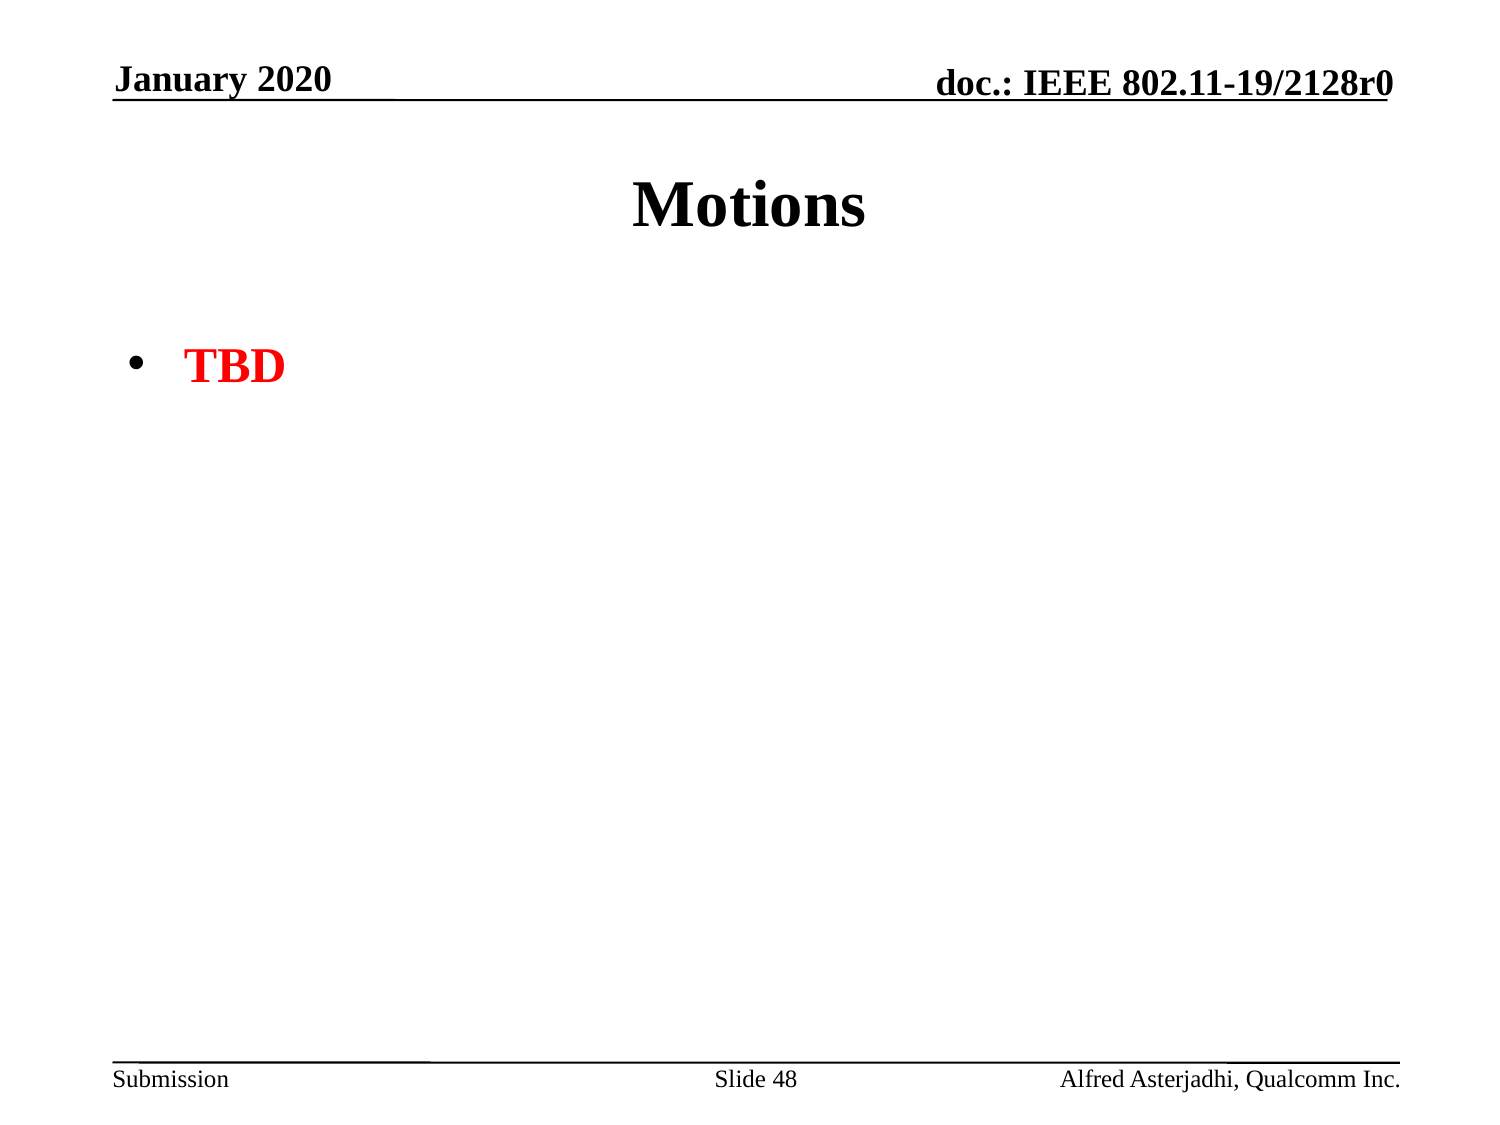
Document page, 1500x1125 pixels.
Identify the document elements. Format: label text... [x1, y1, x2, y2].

list TBD [112, 324, 1388, 1000]
footer Alfred Asterjadhi, Qualcomm Inc. [878, 1061, 1402, 1093]
slide_number Slide 48 [712, 1061, 800, 1123]
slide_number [114, 54, 493, 100]
title Motions [112, 112, 1388, 288]
